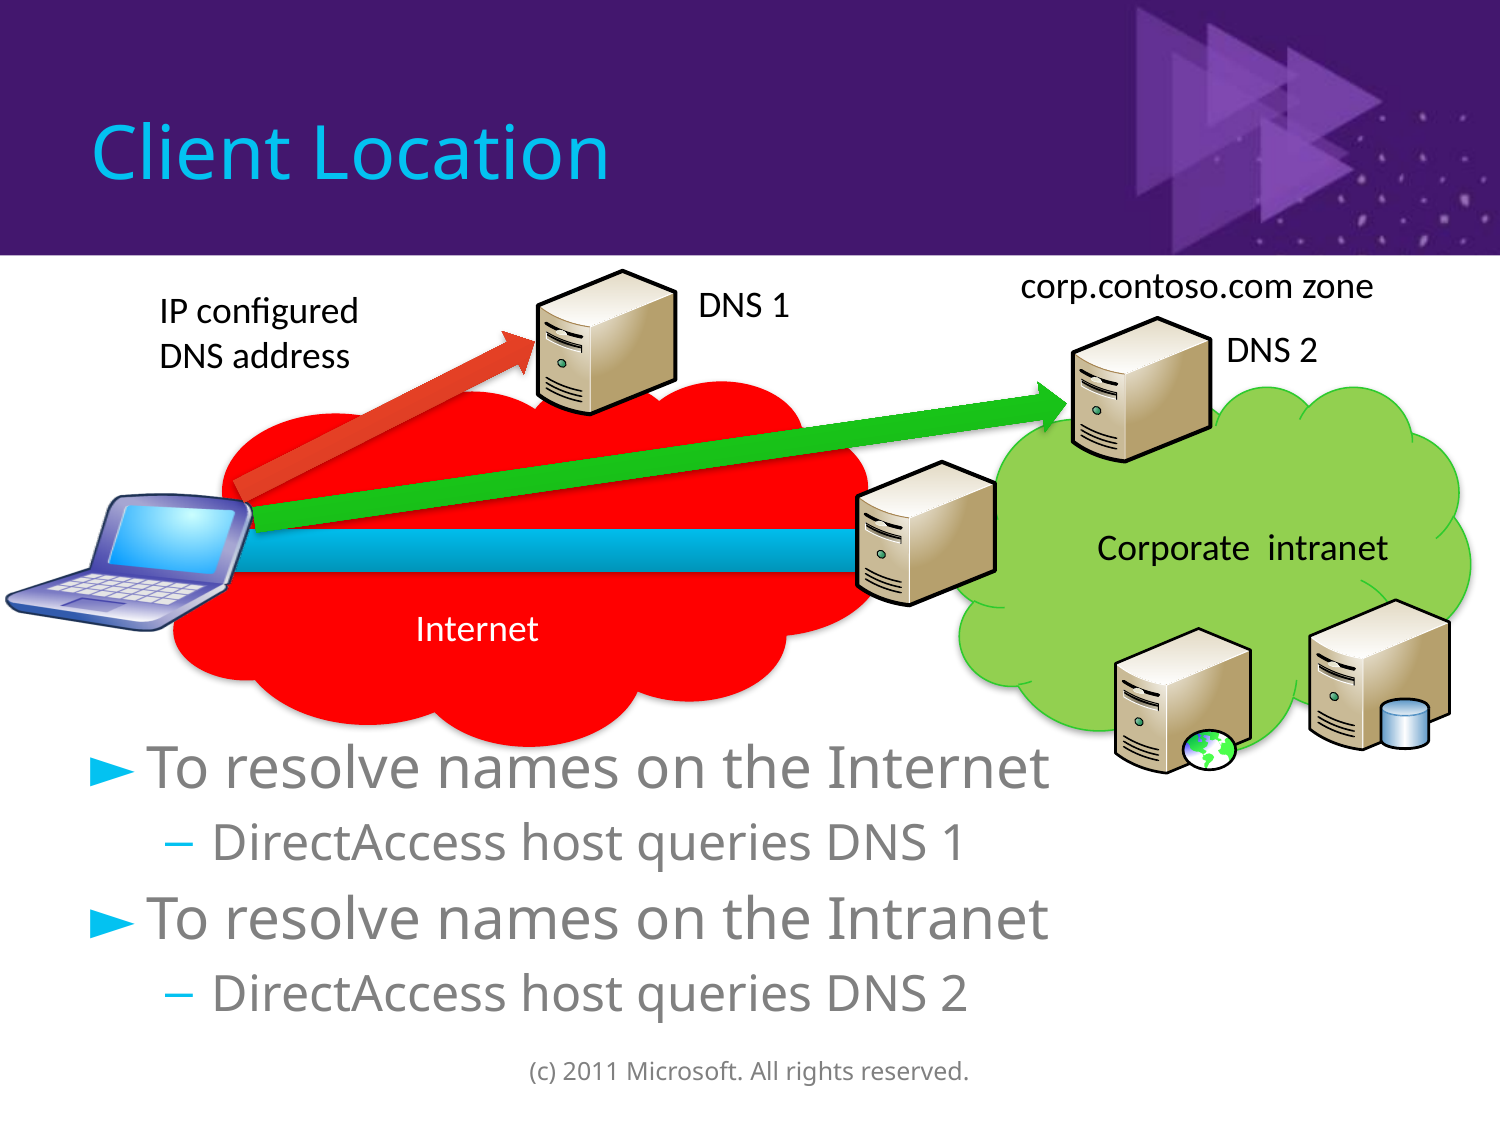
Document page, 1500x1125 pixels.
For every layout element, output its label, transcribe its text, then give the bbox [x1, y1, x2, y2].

text_box DNS 2 [1219, 317, 1334, 378]
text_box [532, 266, 681, 419]
title Client Location [75, 56, 1425, 244]
text_box IP configured DNS address [144, 278, 375, 384]
picture [5, 493, 256, 632]
footer (c) 2011 Microsoft. All rights reserved. [512, 1042, 988, 1103]
text_box corp.contoso.com zone [1005, 253, 1390, 314]
picture [0, 0, 1500, 255]
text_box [1110, 624, 1256, 777]
list To resolve names on the Internet DirectAccess host queries DNS 1 To resolve names on the Intranet DirectAccess host queries DNS 2 [75, 722, 1425, 1059]
text_box [221, 413, 358, 492]
text_box Corporate intranet [1082, 515, 1404, 575]
text_box [368, 457, 849, 527]
text_box DNS 1 [685, 272, 806, 333]
text_box [958, 386, 1472, 742]
text_box [264, 381, 802, 503]
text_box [1067, 313, 1216, 466]
text_box Internet [400, 596, 554, 657]
text_box [260, 529, 846, 572]
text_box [1304, 596, 1455, 754]
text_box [851, 457, 1001, 610]
text_box [260, 381, 1062, 533]
text_box [174, 580, 849, 747]
text_box [233, 331, 527, 496]
